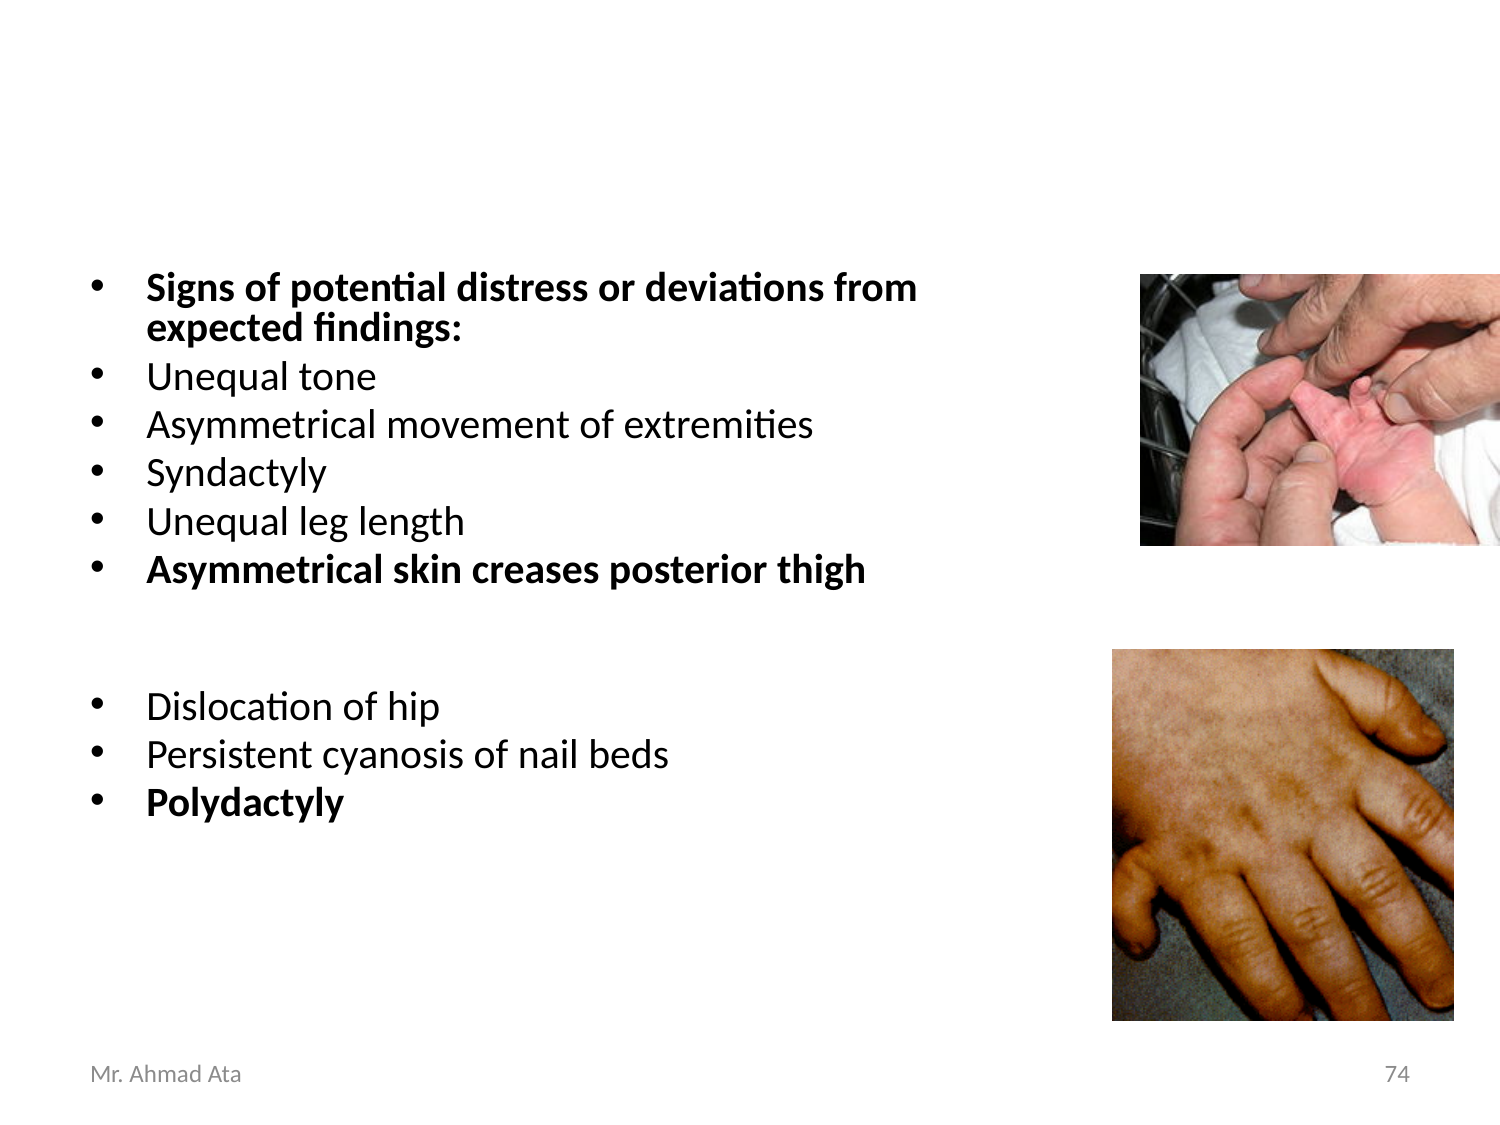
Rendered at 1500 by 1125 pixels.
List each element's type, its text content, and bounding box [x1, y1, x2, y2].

slide_number 74 [1074, 1042, 1425, 1103]
picture [1112, 649, 1454, 1021]
slide_number Mr. Ahmad Ata [75, 1042, 425, 1103]
picture [1140, 274, 1500, 546]
list Signs of potential distress or deviations from expected findings: Unequal tone Asymmetrical movement of extremities Syndactyly Unequal leg length Asymmetrical skin creases posterior thigh Dislocation of hip Persistent cyanosis of nail beds Polydactyly [75, 262, 1050, 1005]
